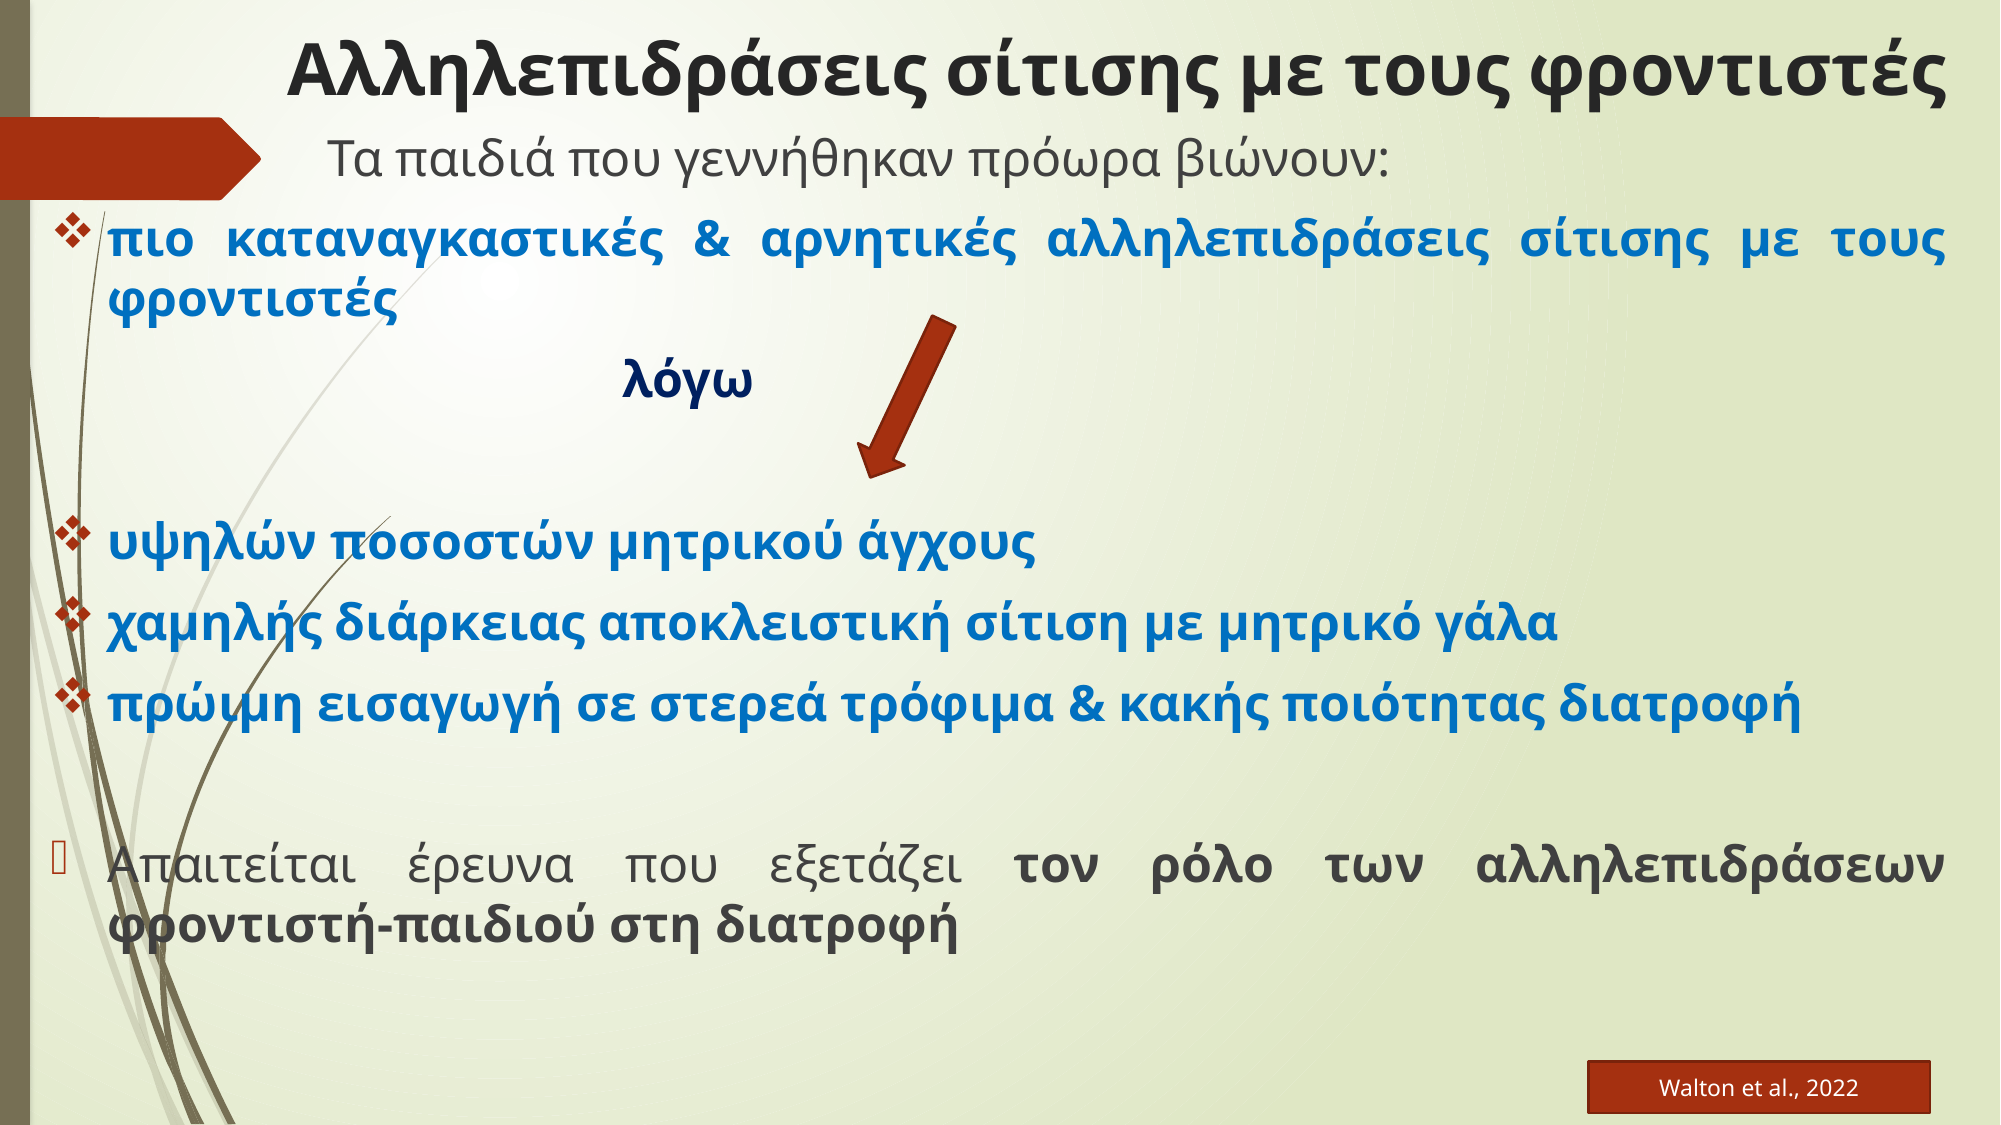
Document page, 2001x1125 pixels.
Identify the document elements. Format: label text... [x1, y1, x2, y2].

title Αλληλεπιδράσεις σίτισης με τους φροντιστές [252, 15, 1980, 119]
list Τα παιδιά που γεννήθηκαν πρόωρα βιώνουν: πιο καταναγκαστικές & αρνητικές αλληλεπιδράσεις σίτισης με τους φροντιστές λόγω υψηλών ποσοστών μητρικού άγχους χαμηλής διάρκειας αποκλειστική σίτιση με μητρικό γάλα πρώιμη εισαγωγή σε στερεά τρόφιμα & κακής ποιότητας διατροφή Απαιτείται έρευνα που εξετάζει τον ρόλο των αλληλεπιδράσεων φροντιστή-παιδιού στη διατροφή [35, 118, 1962, 1103]
text_box Walton et al., 2022 [1587, 1060, 1931, 1114]
text_box [856, 314, 957, 479]
